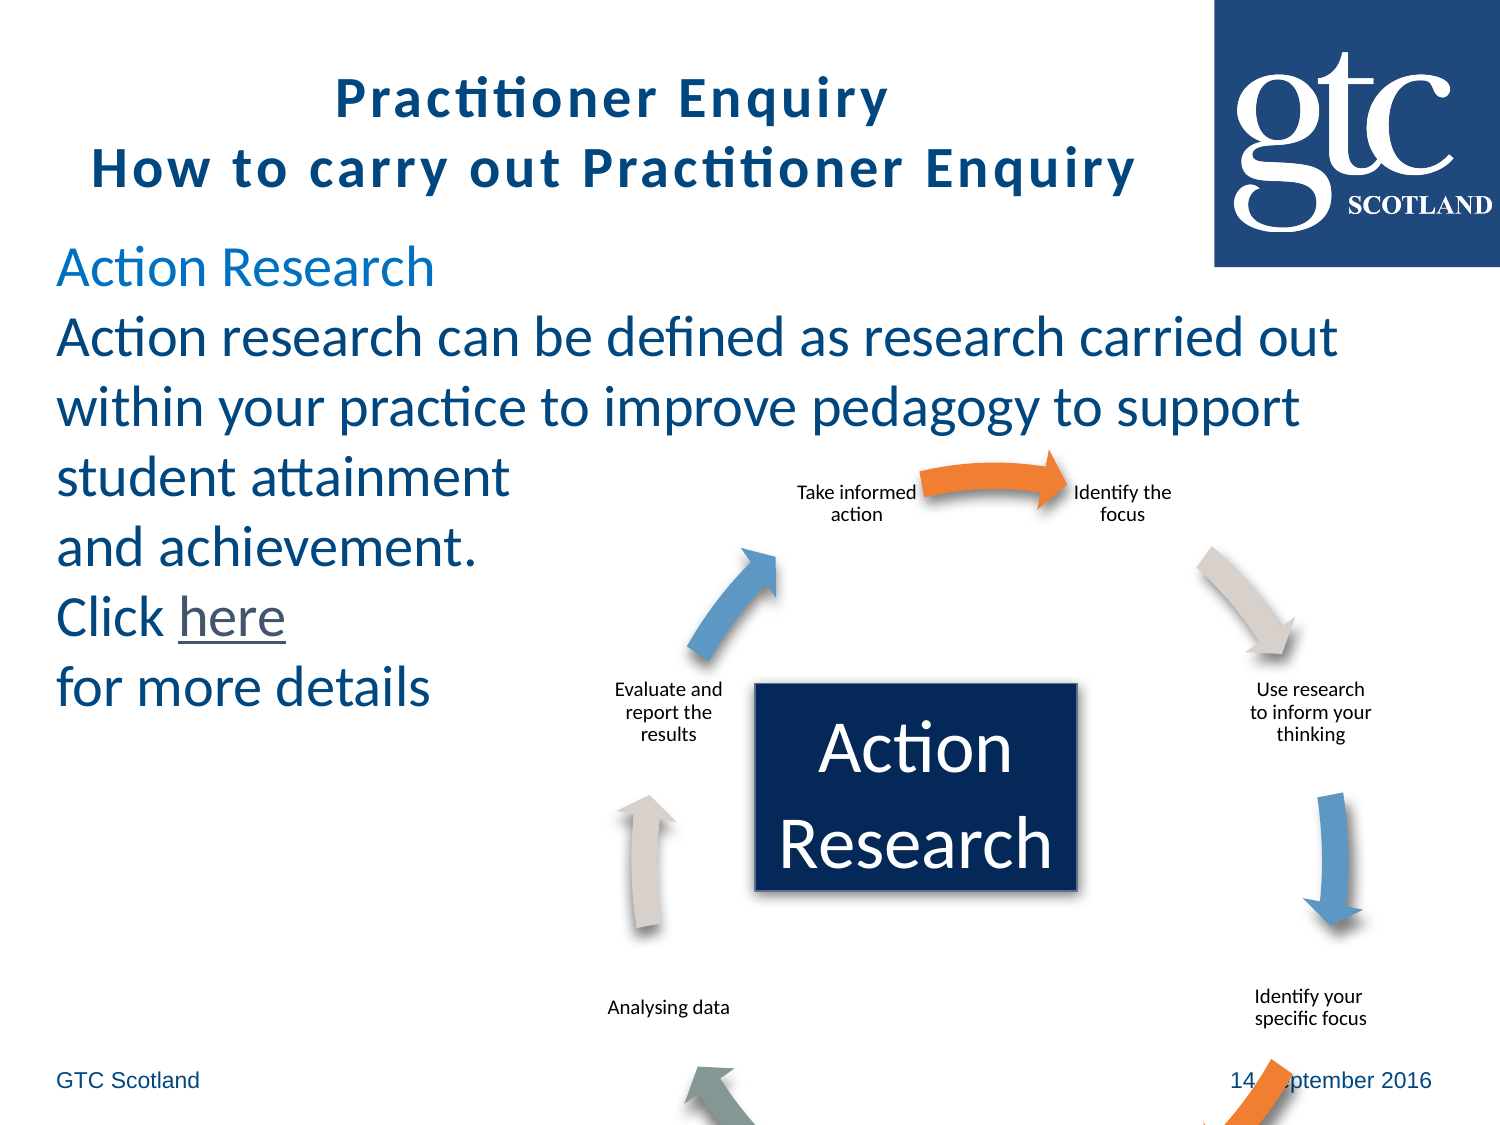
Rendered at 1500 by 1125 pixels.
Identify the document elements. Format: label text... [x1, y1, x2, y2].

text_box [389, 428, 1430, 1102]
list Action Research Action research can be defined as research carried out within your practice to improve pedagogy to support student attainment and achievement. Click here for more details [41, 182, 1430, 835]
footer GTC Scotland [41, 1058, 379, 1102]
picture [1234, 51, 1492, 232]
title Practitioner Enquiry How to carry out Practitioner Enquiry [41, 51, 1188, 149]
